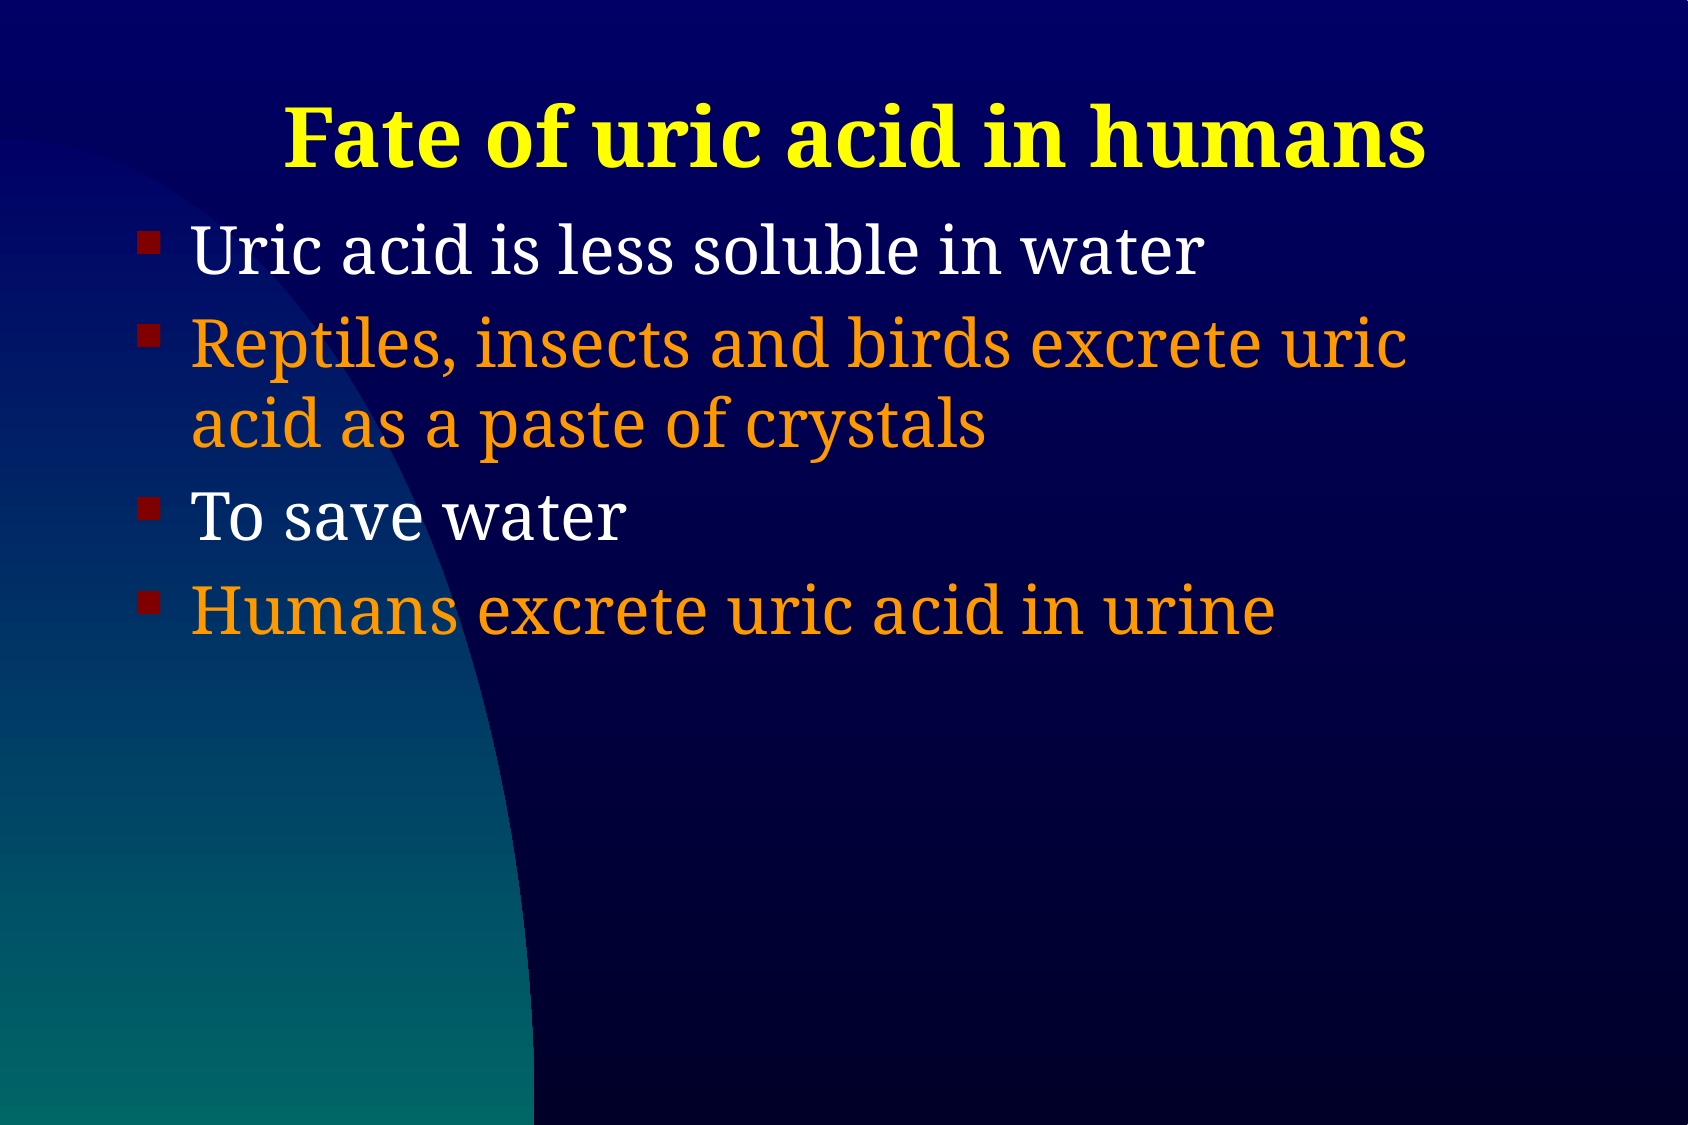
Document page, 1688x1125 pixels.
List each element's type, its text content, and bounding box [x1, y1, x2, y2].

list Uric acid is less soluble in water Reptiles, insects and birds excrete uric acid as a paste of crystals To save water Humans excrete uric acid in urine [118, 200, 1550, 1050]
title Fate of uric acid in humans [181, 87, 1532, 200]
